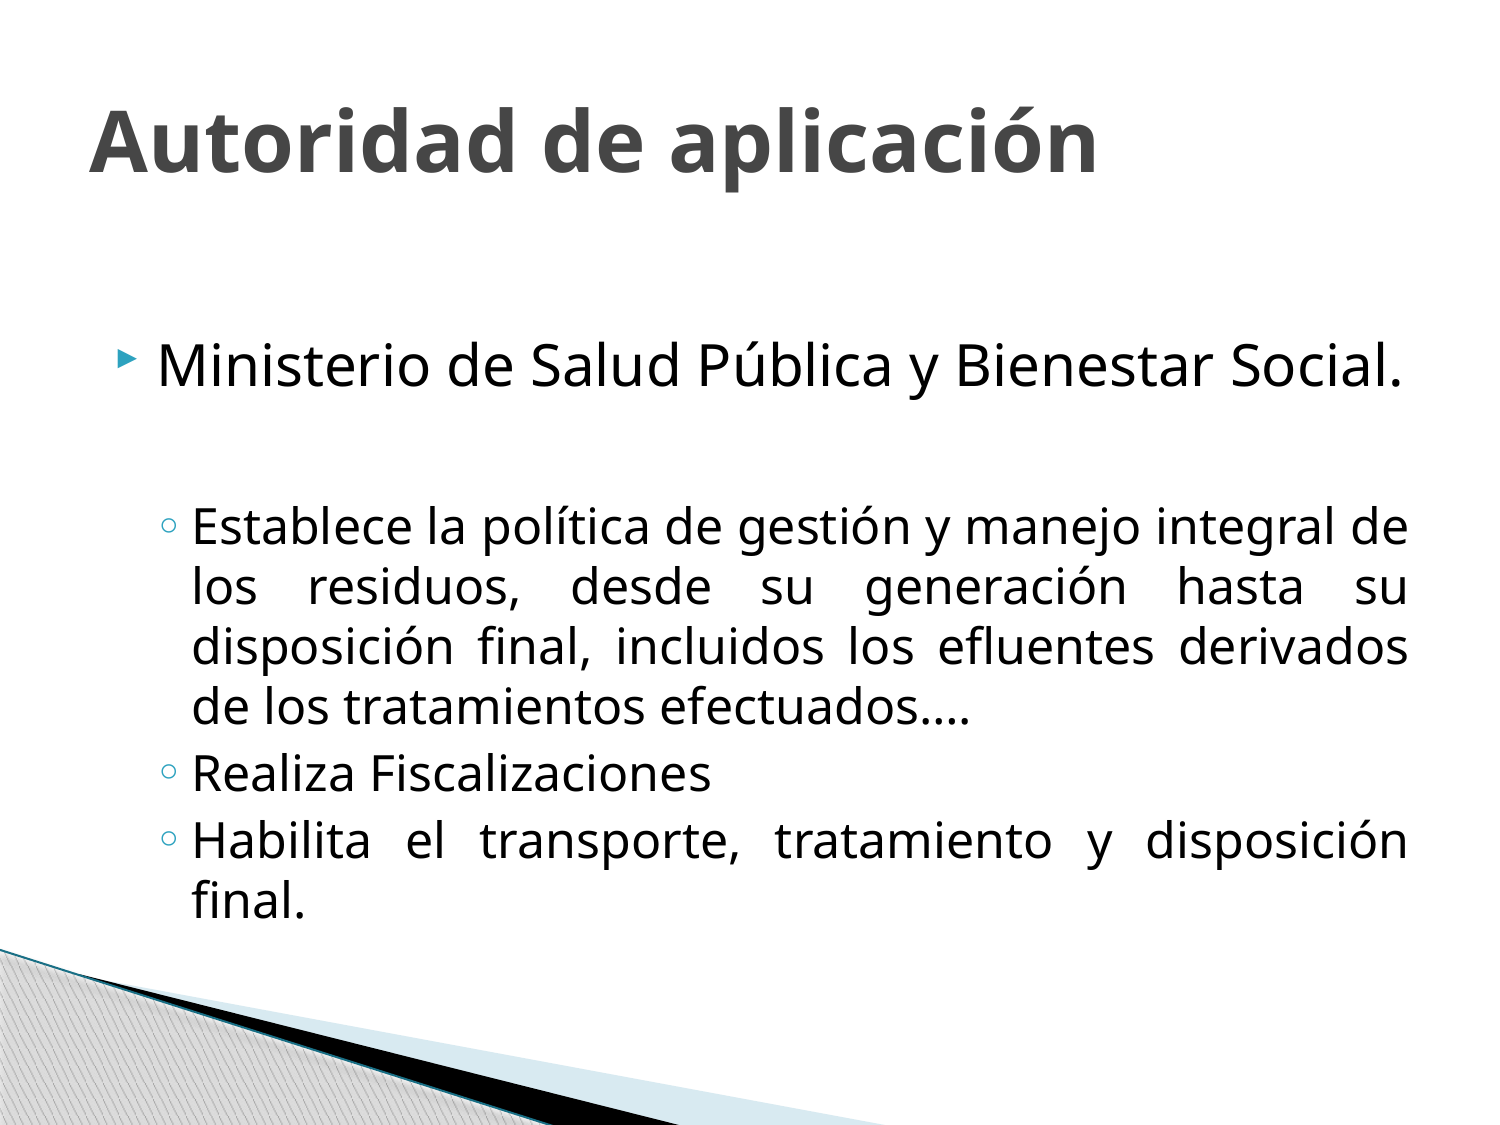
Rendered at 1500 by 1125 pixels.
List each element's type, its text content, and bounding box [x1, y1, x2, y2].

list Ministerio de Salud Pública y Bienestar Social. Establece la política de gestión y manejo integral de los residuos, desde su generación hasta su disposición final, incluidos los efluentes derivados de los tratamientos efectuados…. Realiza Fiscalizaciones Habilita el transporte, tratamiento y disposición final. [75, 243, 1425, 986]
title Autoridad de aplicación [75, 45, 1425, 233]
